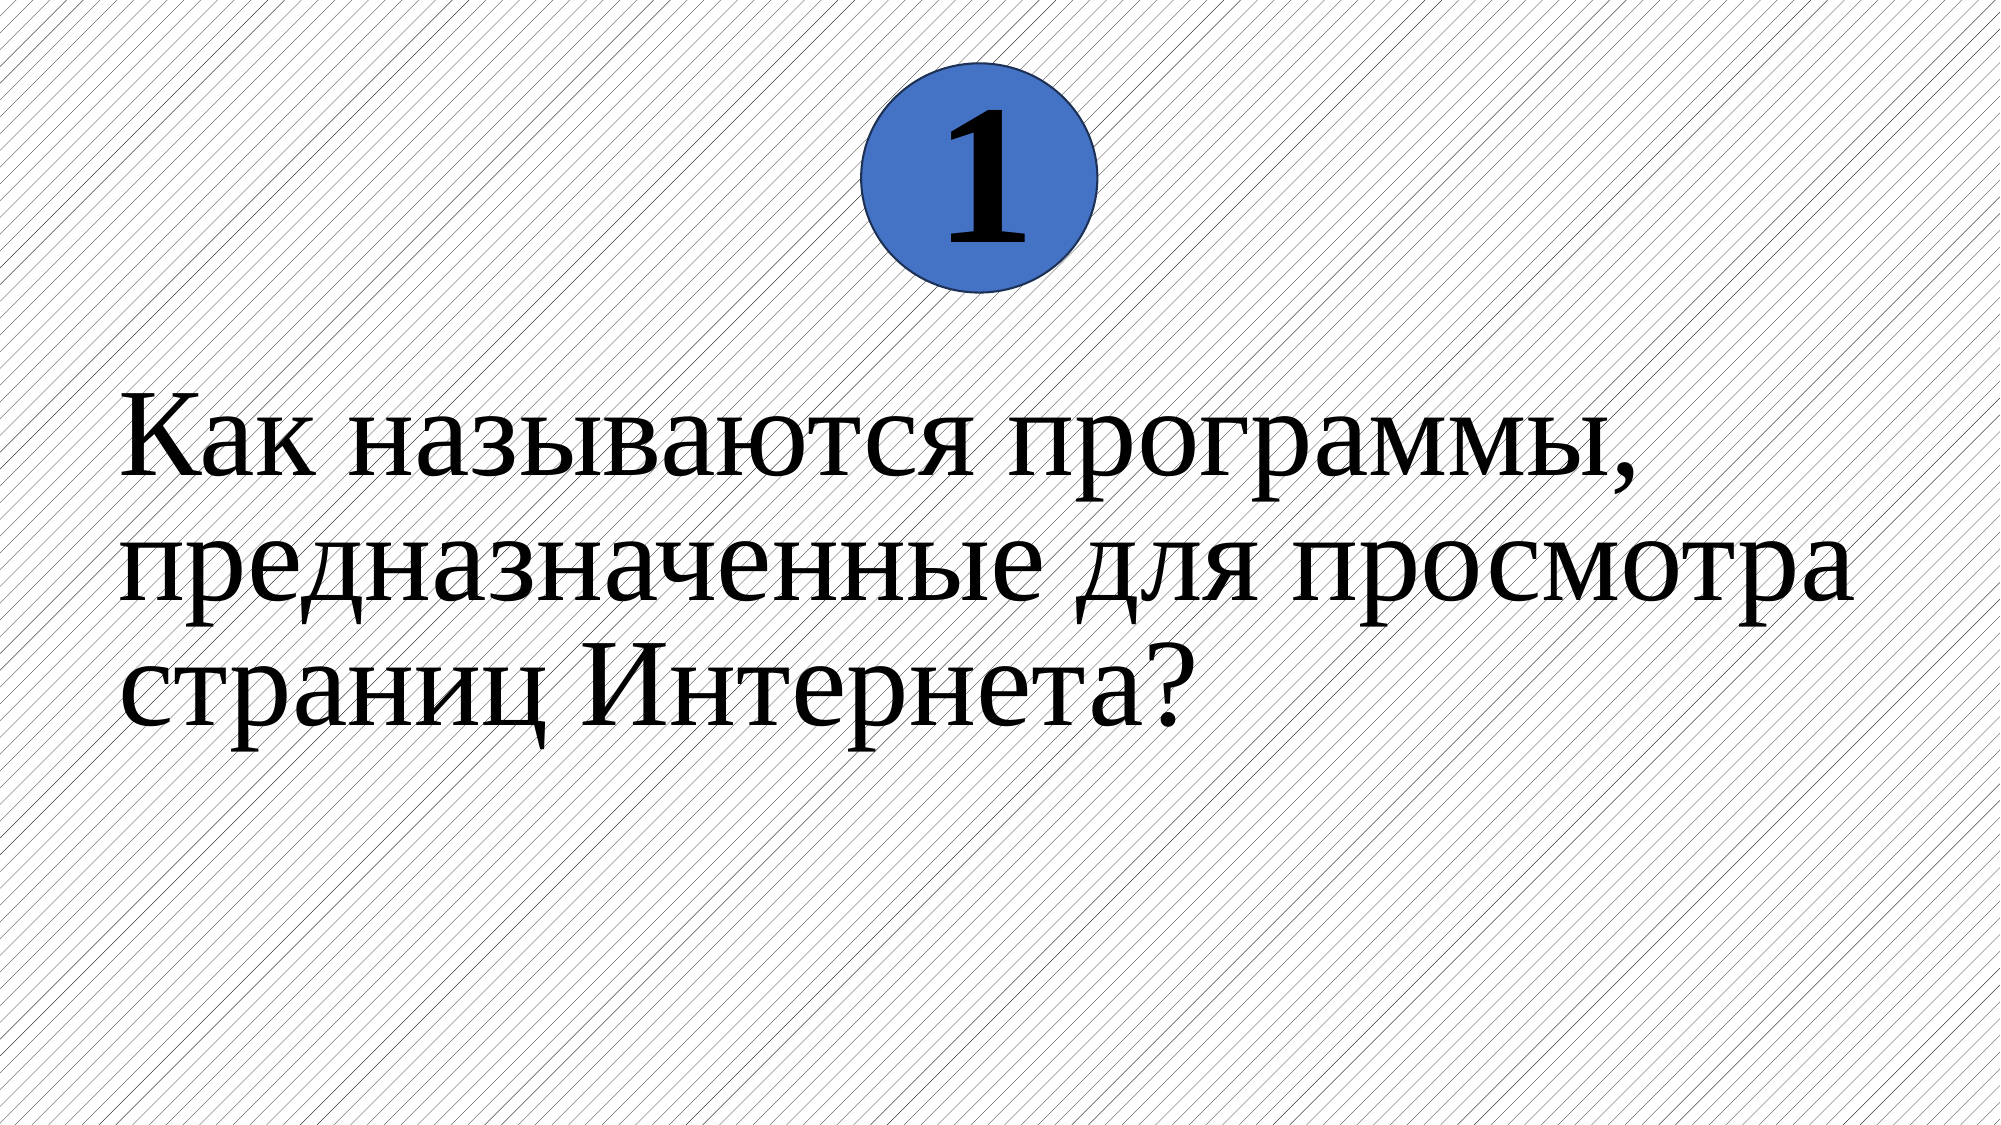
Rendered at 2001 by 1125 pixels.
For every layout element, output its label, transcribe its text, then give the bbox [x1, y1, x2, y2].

text_box Как называются программы, предназначенные для просмотра страниц Интернета? [28, 368, 1972, 758]
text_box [861, 35, 1157, 301]
